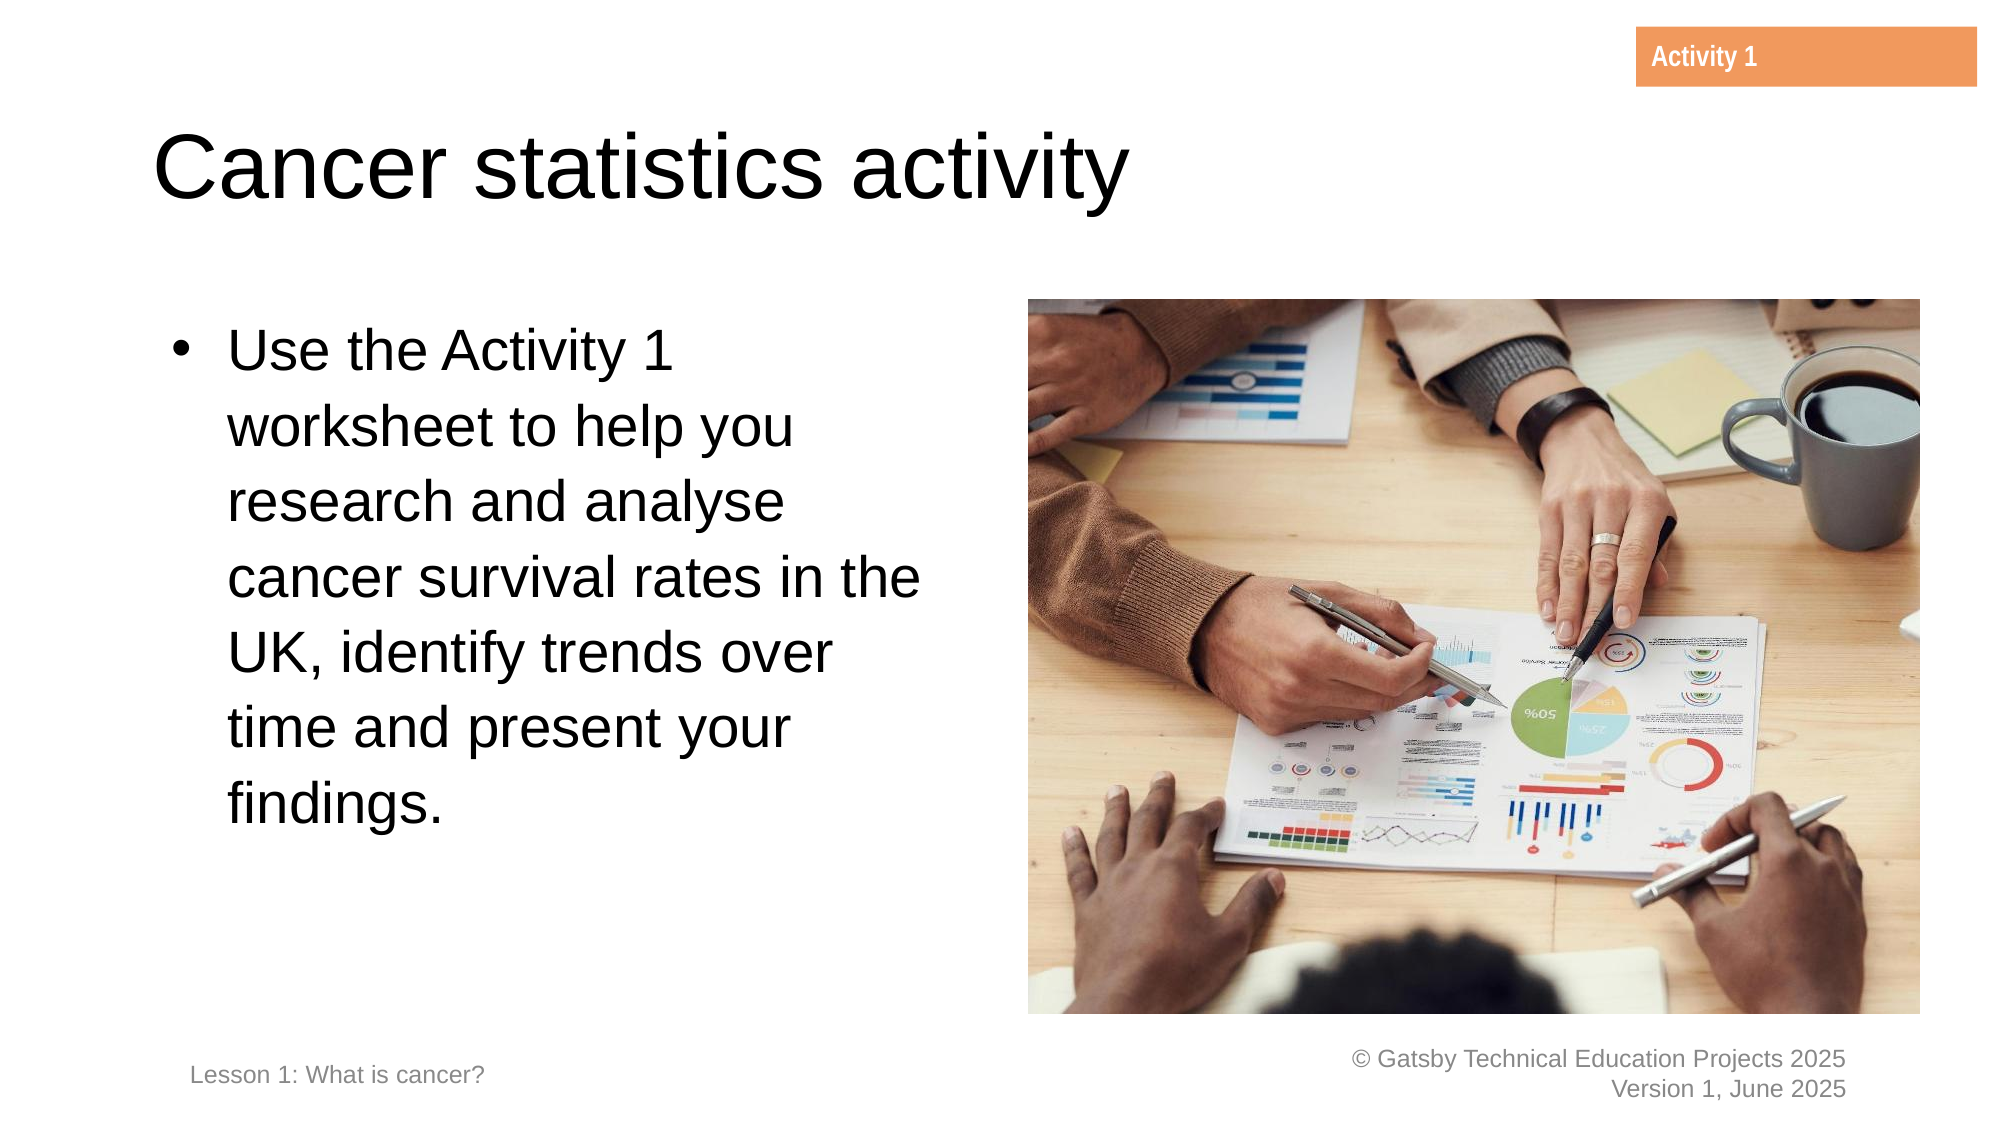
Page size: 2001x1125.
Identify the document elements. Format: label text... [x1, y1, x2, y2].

list Use the Activity 1 worksheet to help you research and analyse cancer survival rates in the UK, identify trends over time and present your findings. [137, 299, 972, 1014]
title Cancer statistics activity [137, 59, 1863, 278]
picture [1027, 299, 1920, 1014]
list Lesson 1: What is cancer? [137, 1042, 829, 1103]
list Activity 1 [1636, 26, 1978, 87]
